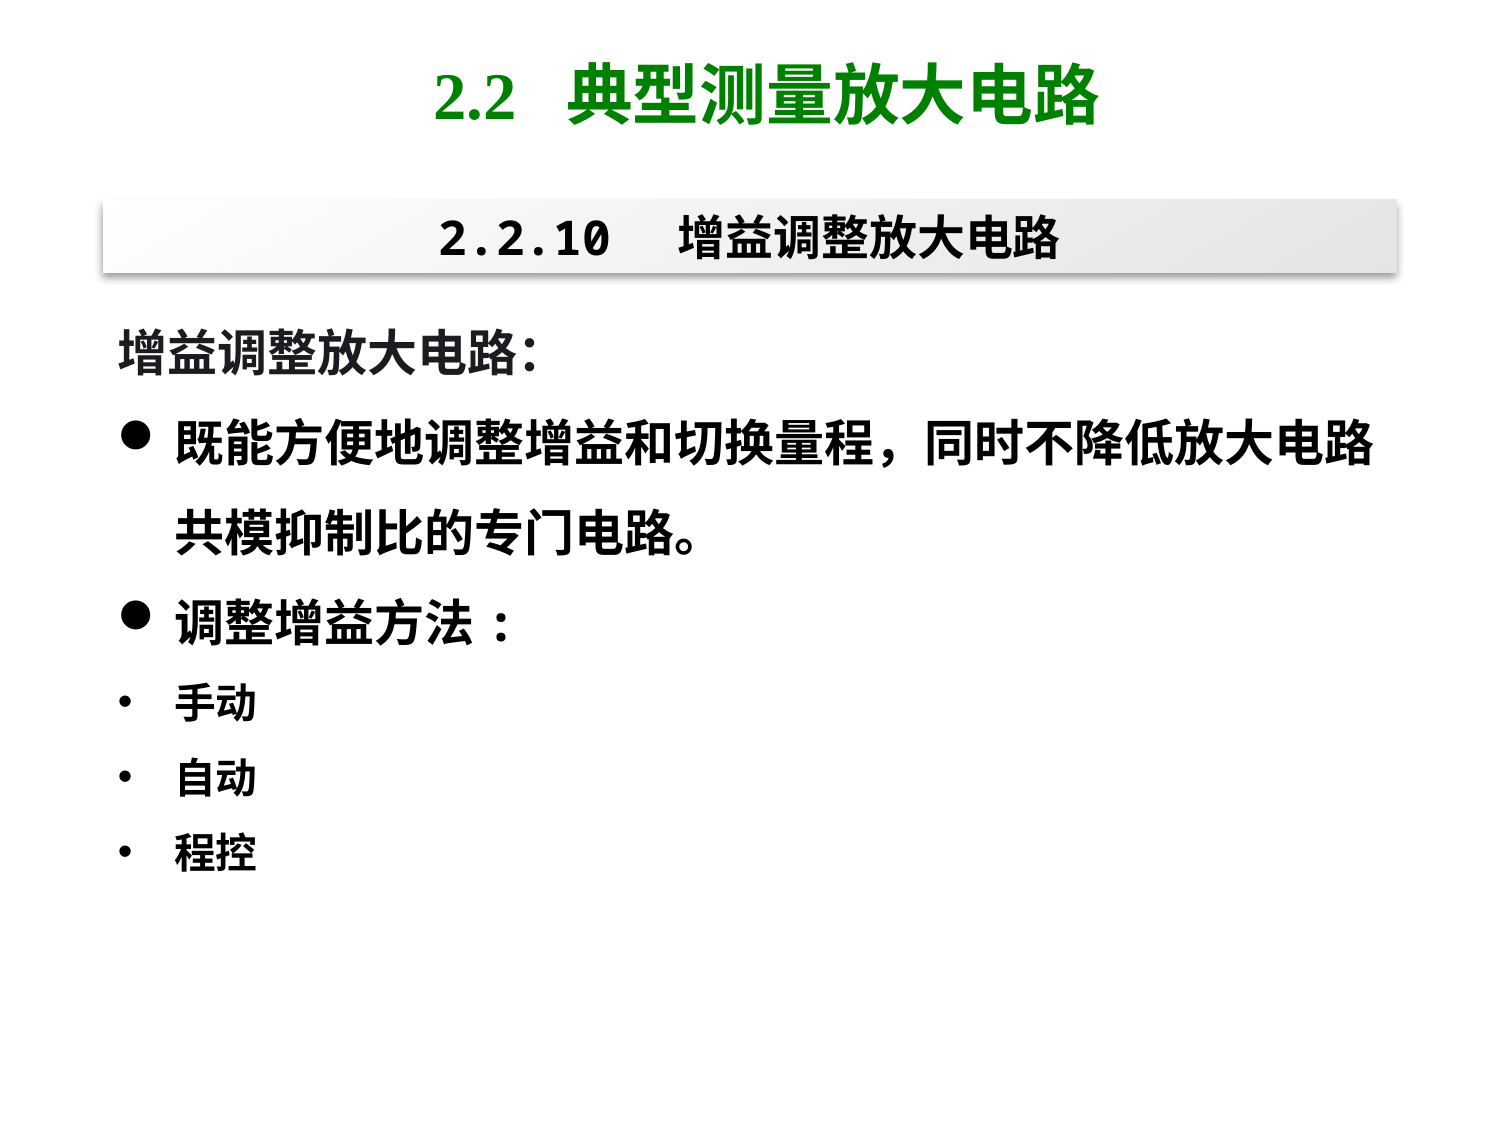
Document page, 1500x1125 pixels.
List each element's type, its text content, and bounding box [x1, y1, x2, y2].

list 增益调整放大电路： 既能方便地调整增益和切换量程，同时不降低放大电路共模抑制比的专门电路。 调整增益方法: 手动 自动 程控 [102, 283, 1398, 901]
text_box 2.2 典型测量放大电路 [74, 45, 1425, 233]
title 2.2.10 增益调整放大电路 [102, 233, 1398, 273]
